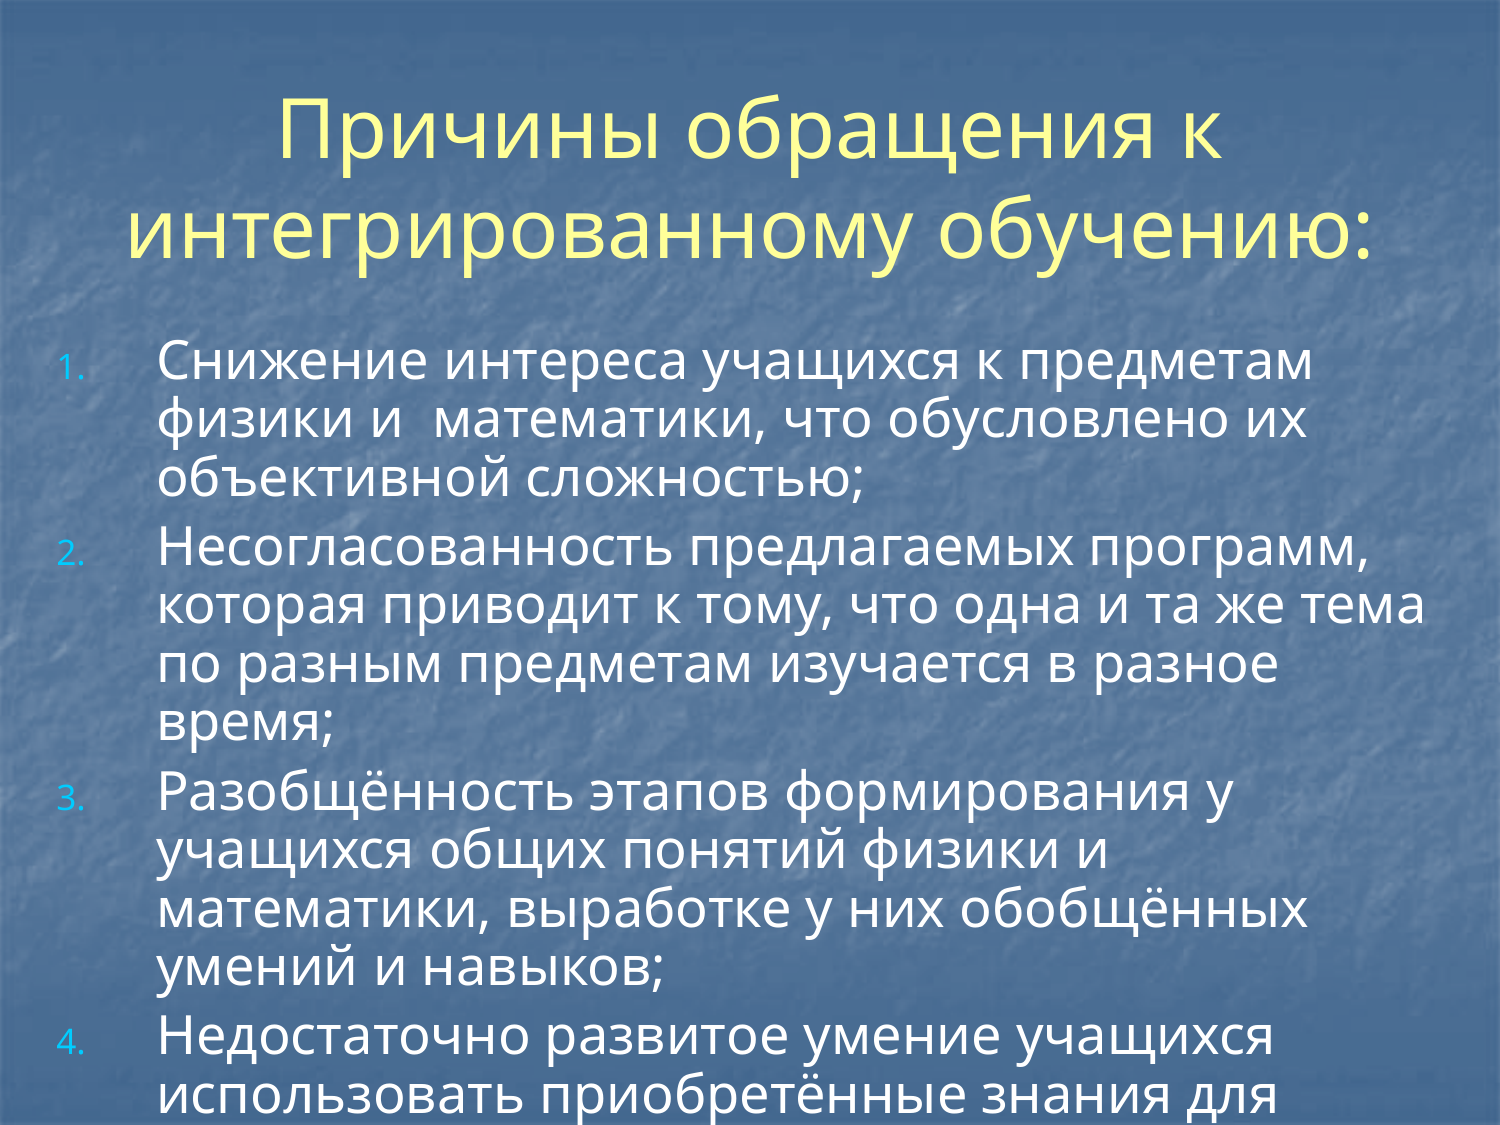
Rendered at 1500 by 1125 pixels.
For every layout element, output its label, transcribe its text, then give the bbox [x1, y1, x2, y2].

title Причины обращения к интегрированному обучению: [74, 62, 1426, 288]
list Снижение интереса учащихся к предметам физики и математики, что обусловлено их объективной сложностью; Несогласованность предлагаемых программ, которая приводит к тому, что одна и та же тема по разным предметам изучается в разное время; Разобщённость этапов формирования у учащихся общих понятий физики и математики, выработке у них обобщённых умений и навыков; Недостаточно развитое умение учащихся использовать приобретённые знания для изучения других предметов и применять их на практике. [40, 324, 1471, 1095]
